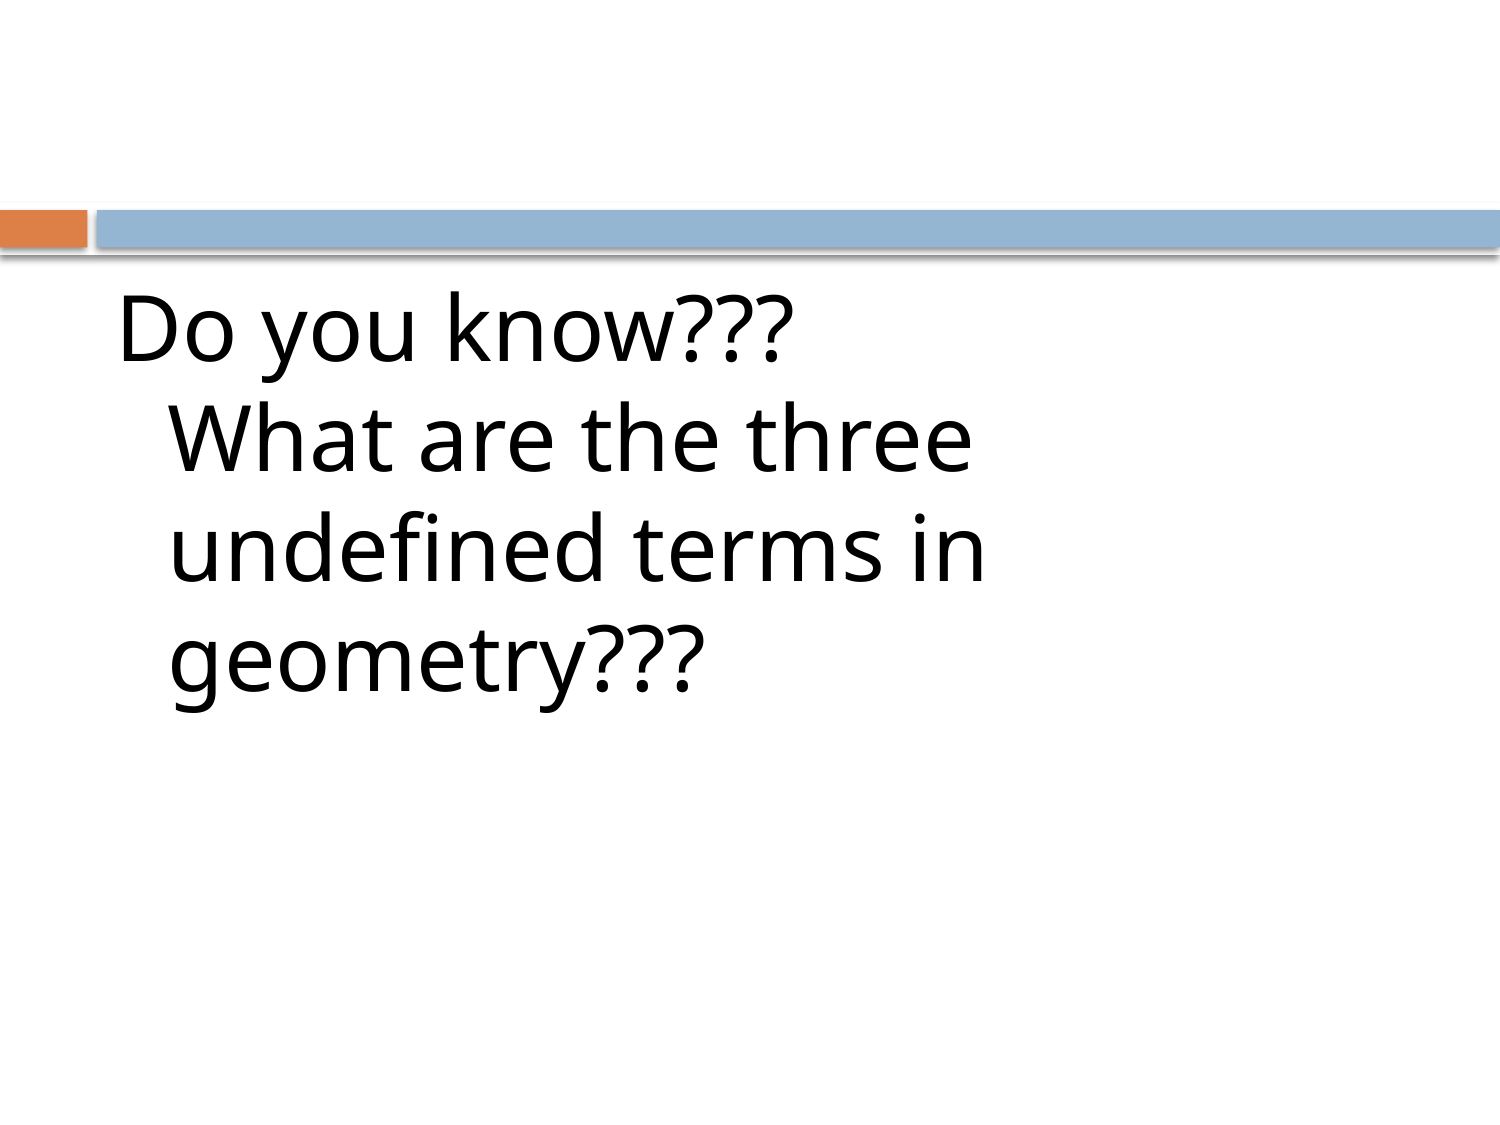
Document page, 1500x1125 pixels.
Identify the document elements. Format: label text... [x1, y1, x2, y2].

list Do you know??? What are the three undefined terms in geometry??? [100, 262, 1438, 1000]
